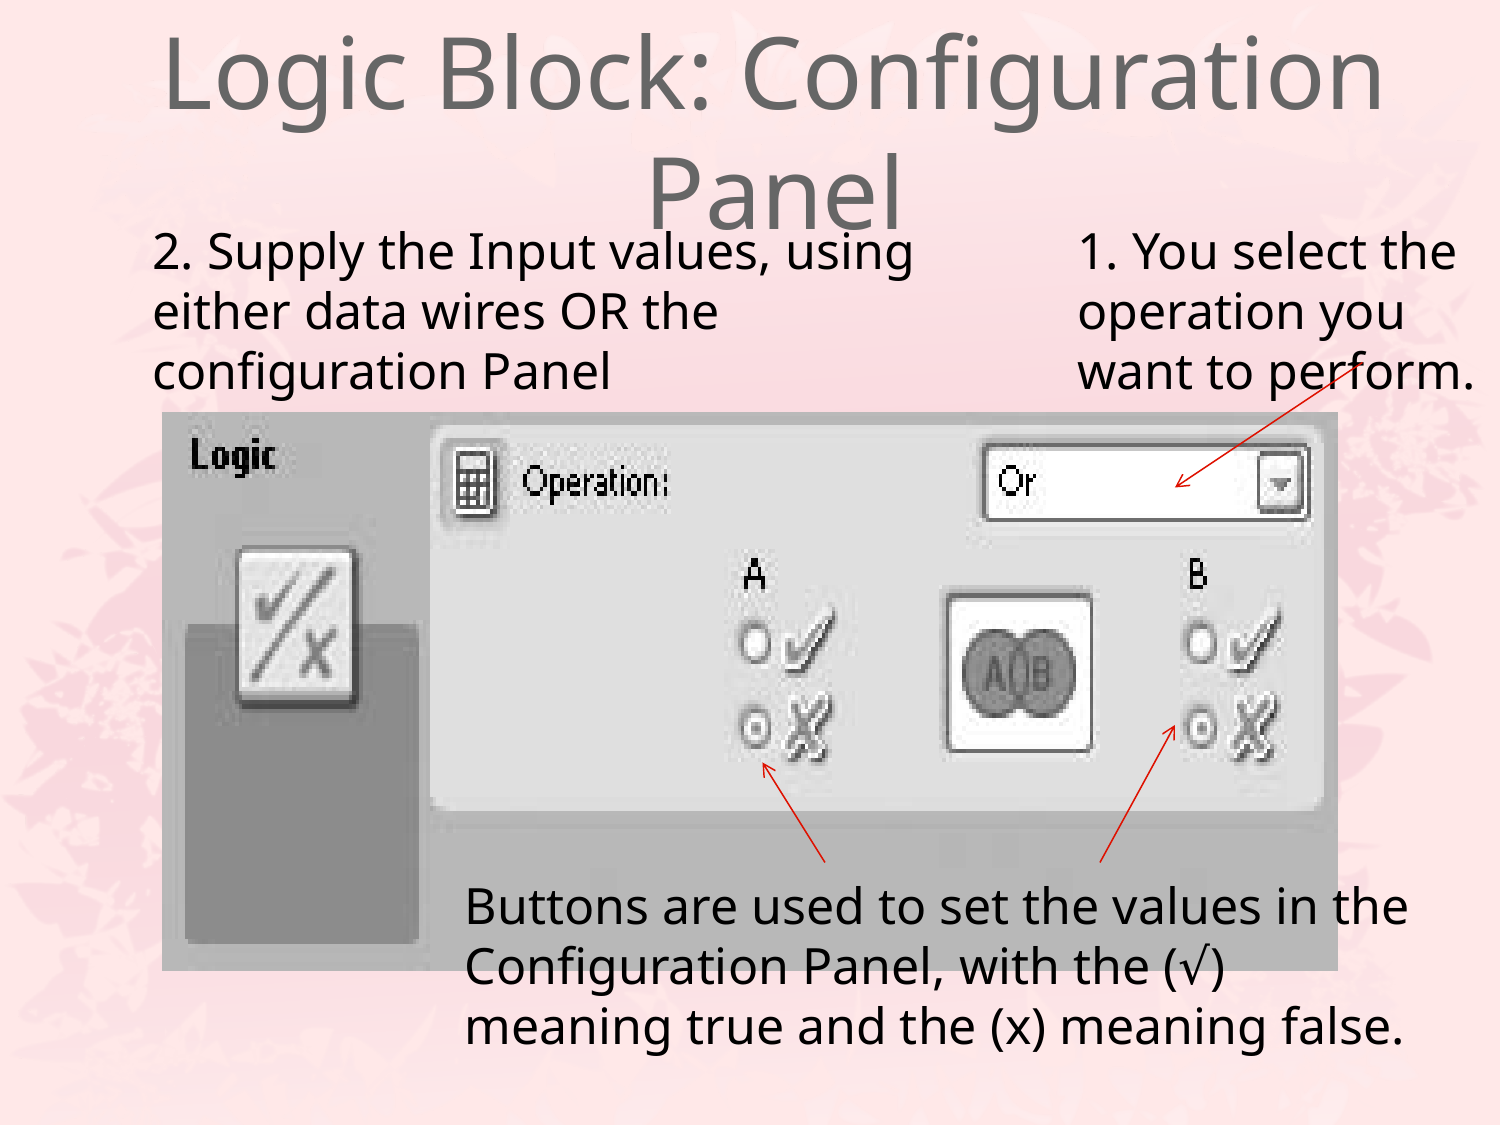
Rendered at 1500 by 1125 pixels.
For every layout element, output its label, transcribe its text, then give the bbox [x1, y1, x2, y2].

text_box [762, 762, 826, 863]
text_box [1174, 362, 1363, 488]
text_box Logic Block: Configuration Panel [24, 0, 1500, 259]
picture [0, 0, 1500, 1125]
text_box 2. Supply the Input values, using either data wires OR the configuration Panel [137, 259, 1025, 408]
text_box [1099, 724, 1176, 863]
text_box 1. You select the operation you want to perform. [1062, 259, 1500, 408]
text_box Buttons are used to set the values in the Configuration Panel, with the (√) meaning true and the (x) meaning false. [449, 867, 1438, 1125]
